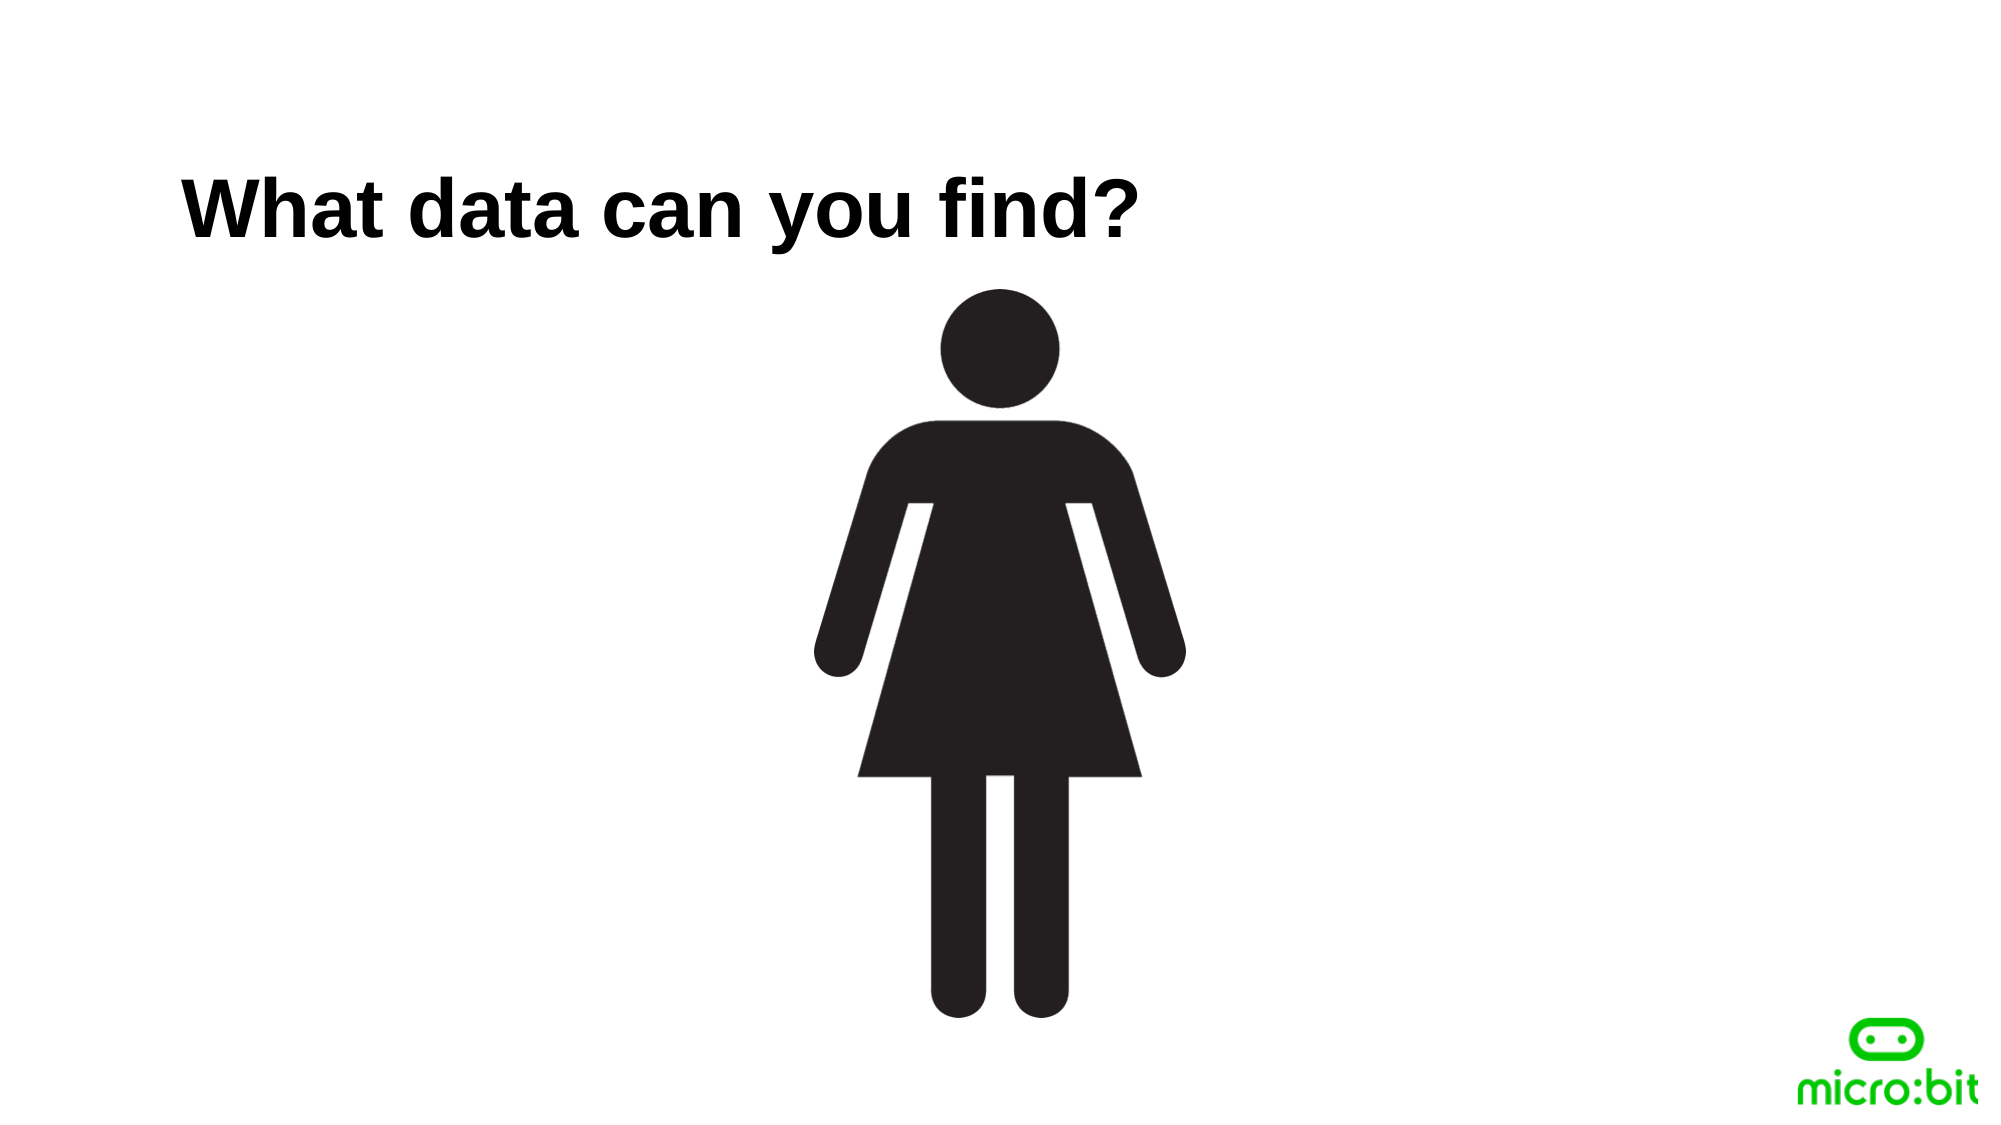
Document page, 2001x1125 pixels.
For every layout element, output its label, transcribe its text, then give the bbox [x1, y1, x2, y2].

text_box What data can you find? [166, 60, 1918, 884]
picture [814, 289, 1186, 1019]
picture [1797, 1017, 1978, 1106]
